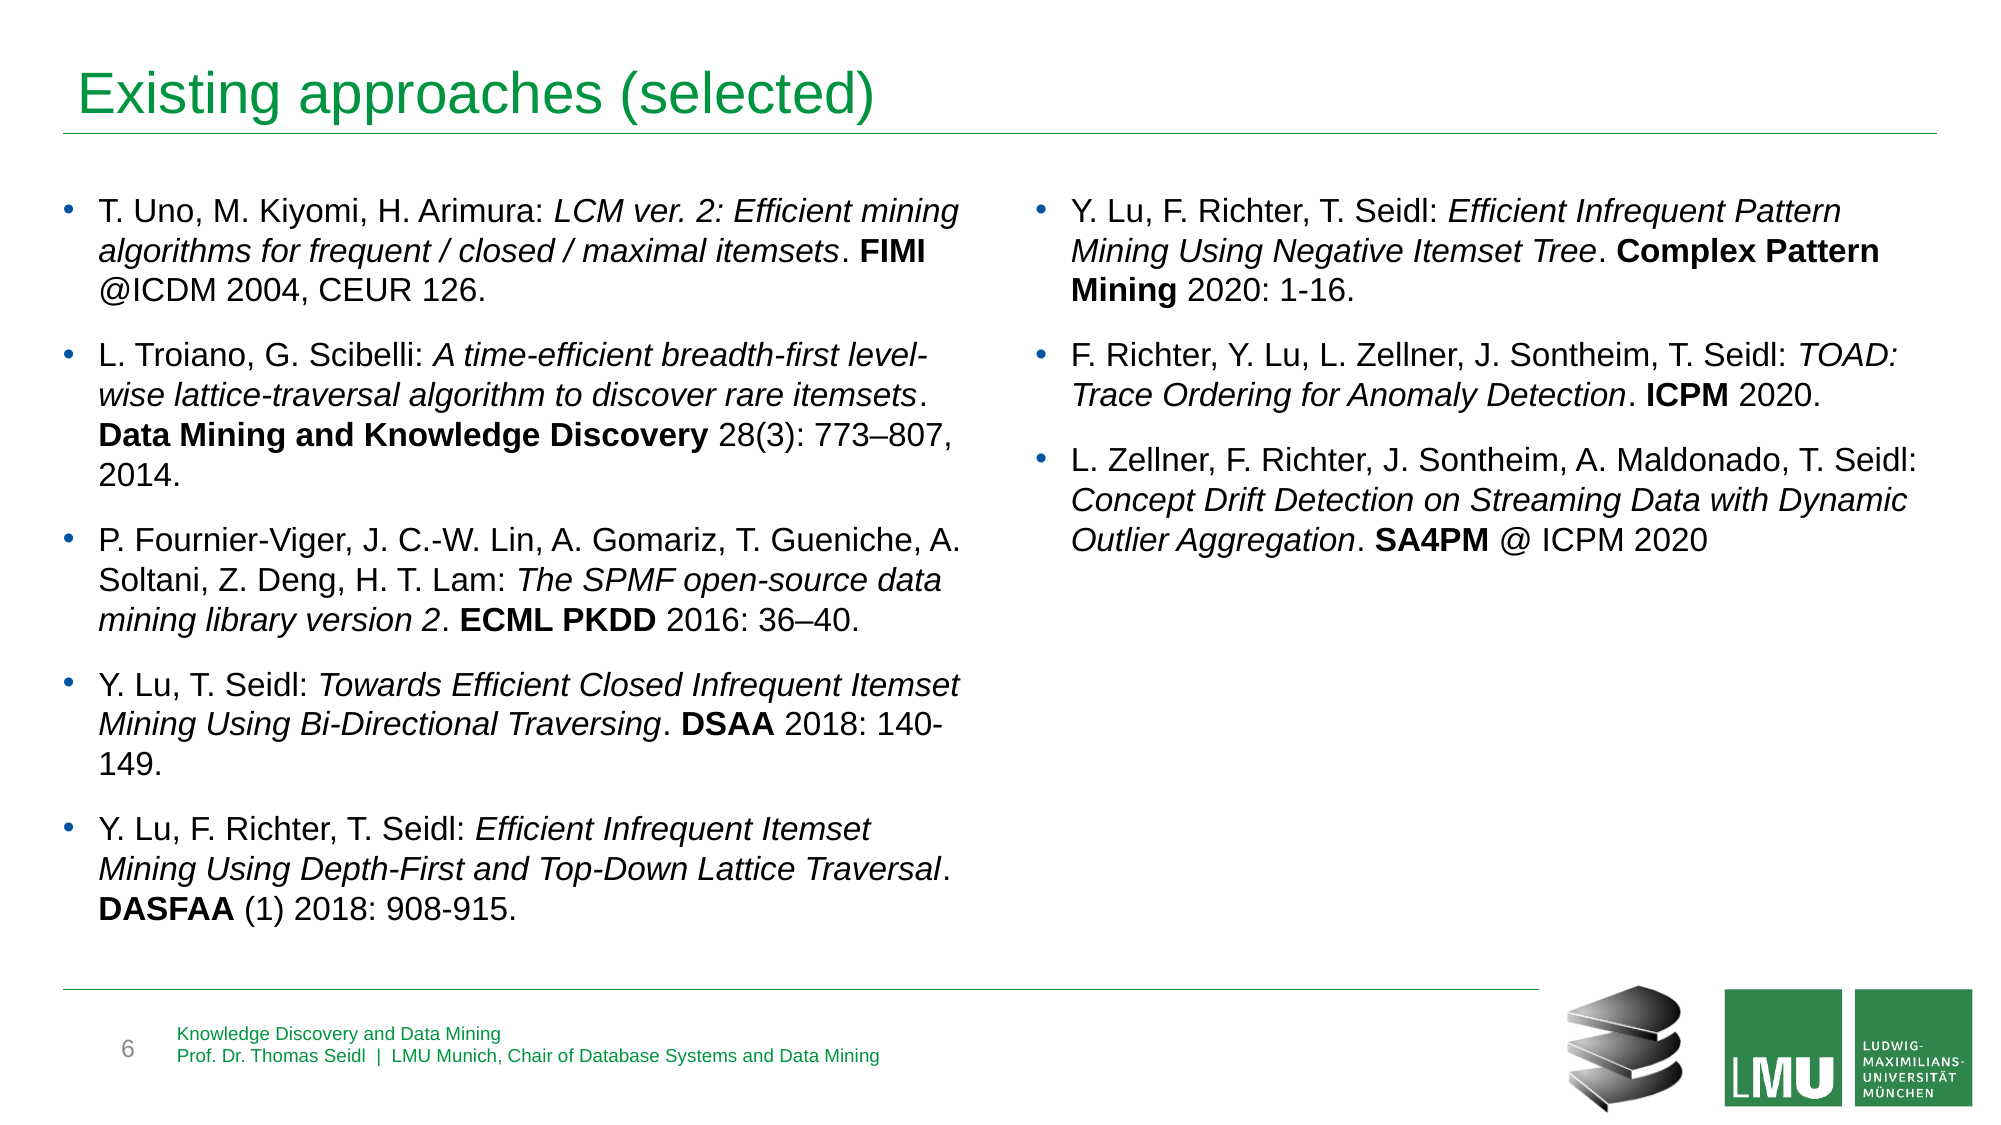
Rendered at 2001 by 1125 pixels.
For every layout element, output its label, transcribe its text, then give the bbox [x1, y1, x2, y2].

slide_number 444 [62, 1015, 150, 1081]
title Existing approaches (selected) [62, 21, 1938, 134]
picture [1497, 951, 1985, 1119]
list T. Uno, M. Kiyomi, H. Arimura: LCM ver. 2: Efficient mining algorithms for frequent / closed / maximal itemsets. FIMI @ICDM 2004, CEUR 126. L. Troiano, G. Scibelli: A time-efficient breadth-first level-wise lattice-traversal algorithm to discover rare itemsets. Data Mining and Knowledge Discovery 28(3): 773–807, 2014. P. Fournier-Viger, J. C.-W. Lin, A. Gomariz, T. Gueniche, A. Soltani, Z. Deng, H. T. Lam: The SPMF open-source data mining library version 2. ECML PKDD 2016: 36–40. Y. Lu, T. Seidl: Towards Efficient Closed Infrequent Itemset Mining Using Bi-Directional Traversing. DSAA 2018: 140-149. Y. Lu, F. Richter, T. Seidl: Efficient Infrequent Itemset Mining Using Depth-First and Top-Down Lattice Traversal. DASFAA (1) 2018: 908-915. Y. Lu, F. Richter, T. Seidl: Efficient Infrequent Pattern Mining Using Negative Itemset Tree. Complex Pattern Mining 2020: 1-16. F. Richter, Y. Lu, L. Zellner, J. Sontheim, T. Seidl: TOAD: Trace Ordering for Anomaly Detection. ICPM 2020. L. Zellner, F. Richter, J. Sontheim, A. Maldonado, T. Seidl: Concept Drift Detection on Streaming Data with Dynamic Outlier Aggregation. SA4PM @ ICPM 2020 [62, 188, 1938, 951]
